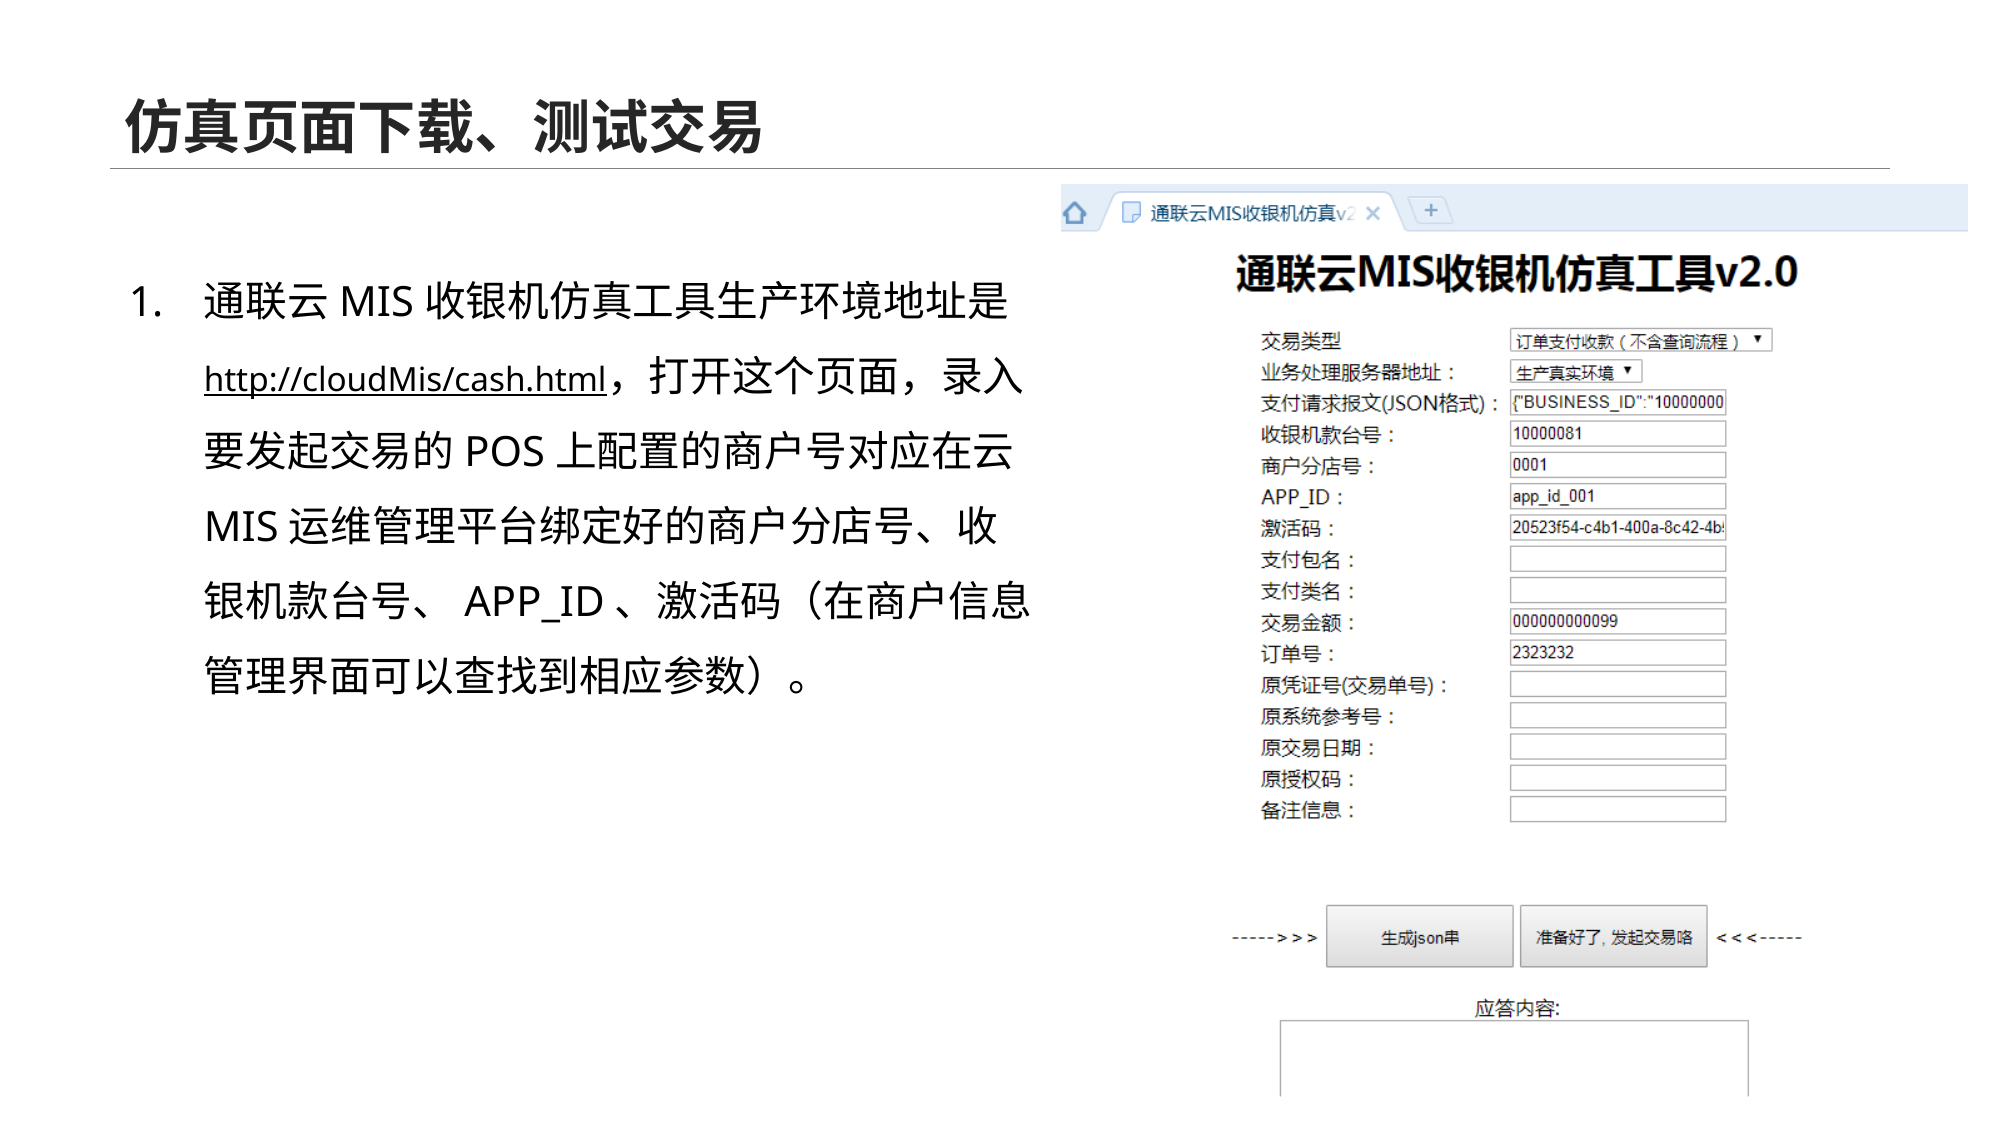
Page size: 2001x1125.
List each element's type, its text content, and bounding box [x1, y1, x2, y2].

text_box 通联云MIS收银机仿真工具生产环境地址是http://cloudMis/cash.html，打开这个页面，录入要发起交易的POS上配置的商户号对应在云MIS运维管理平台绑定好的商户分店号、收银机款台号、APP_ID、激活码（在商户信息管理界面可以查找到相应参数）。 [114, 242, 1050, 707]
text_box 仿真页面下载、测试交易 [109, 0, 1890, 169]
picture [1061, 184, 1968, 1099]
